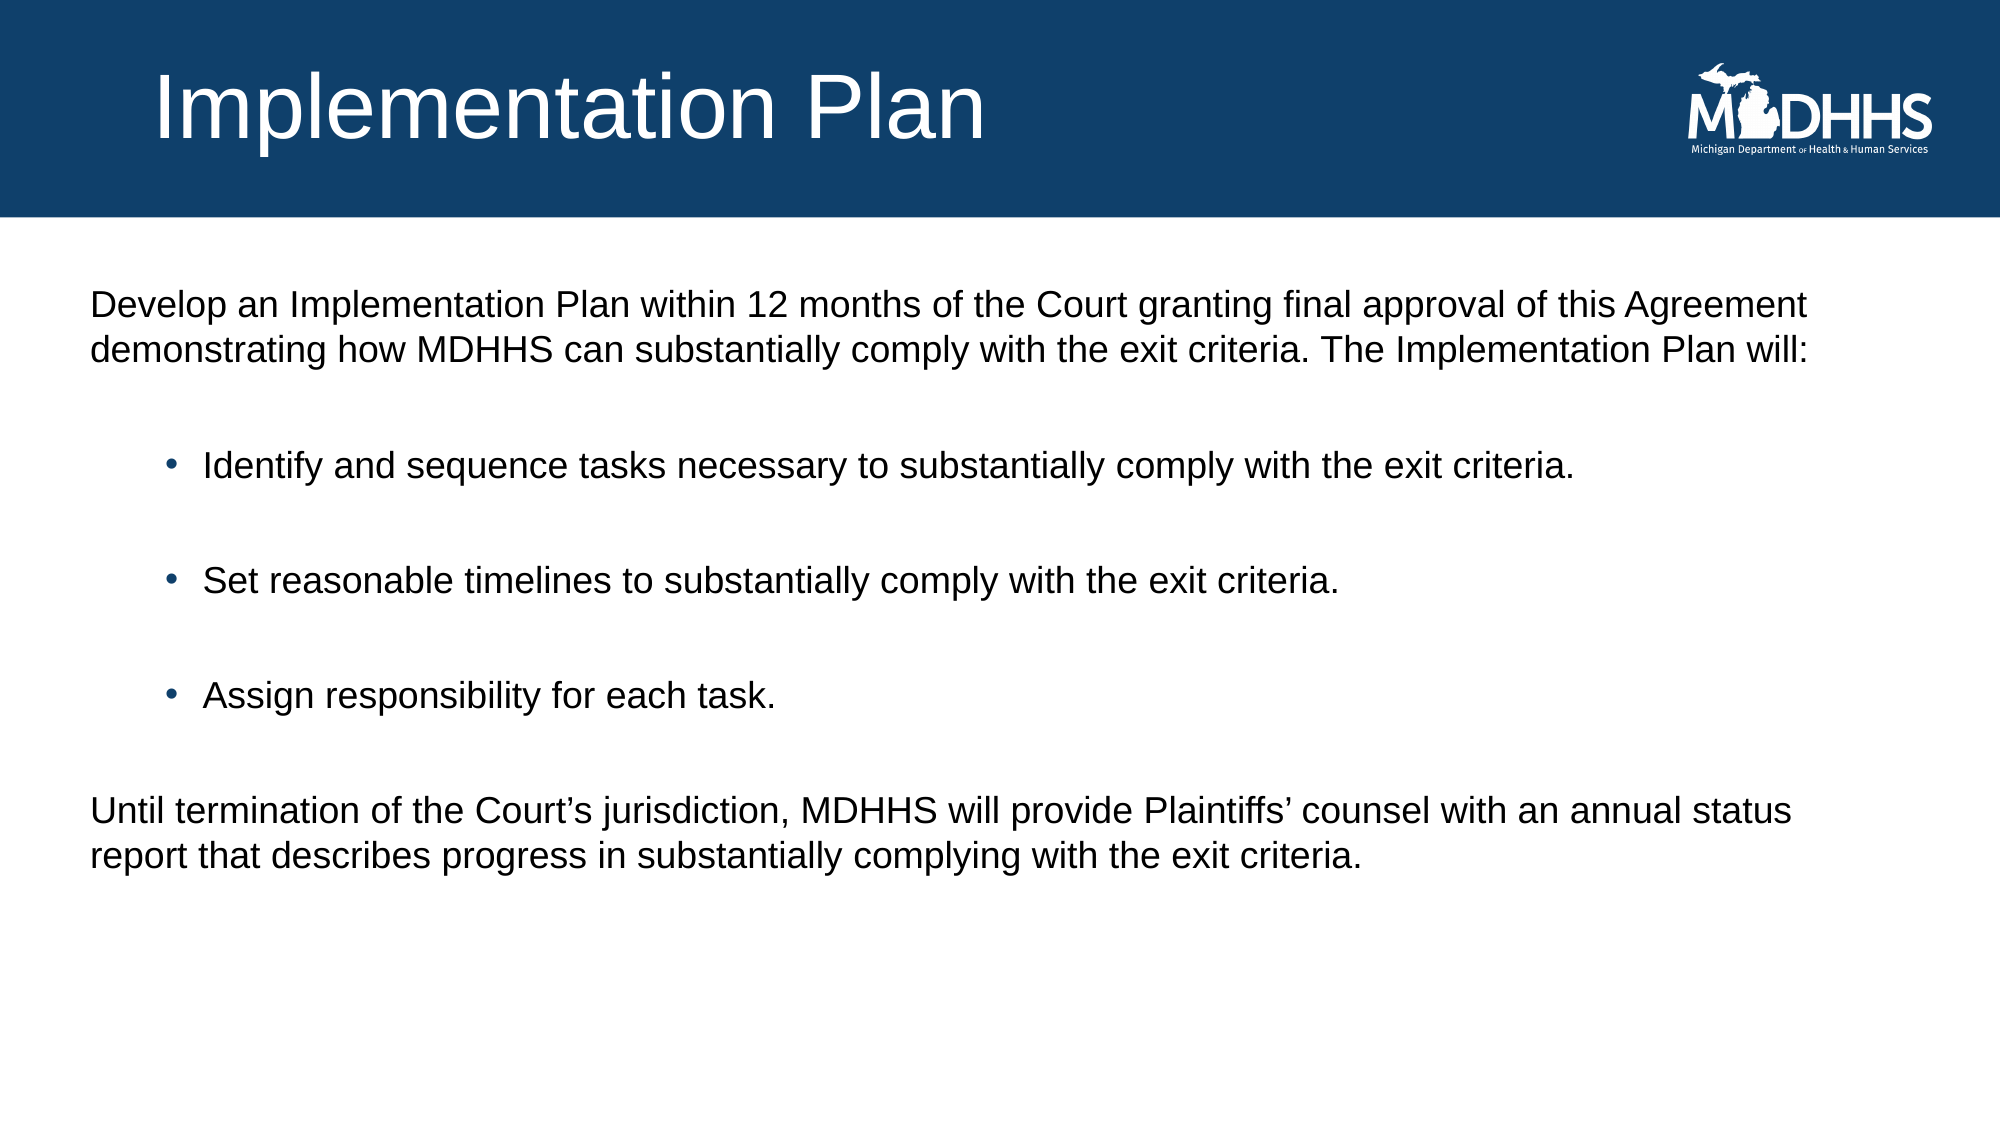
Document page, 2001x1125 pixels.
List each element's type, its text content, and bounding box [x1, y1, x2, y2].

title Implementation Plan [137, 0, 1621, 218]
list Develop an Implementation Plan within 12 months of the Court granting final approval of this Agreement demonstrating how MDHHS can substantially comply with the exit criteria. The Implementation Plan will: Identify and sequence tasks necessary to substantially comply with the exit criteria. Set reasonable timelines to substantially comply with the exit criteria. Assign responsibility for each task. Until termination of the Court’s jurisdiction, MDHHS will provide Plaintiffs’ counsel with an annual status report that describes progress in substantially complying with the exit criteria. [75, 273, 1863, 1014]
picture [1688, 63, 1932, 155]
